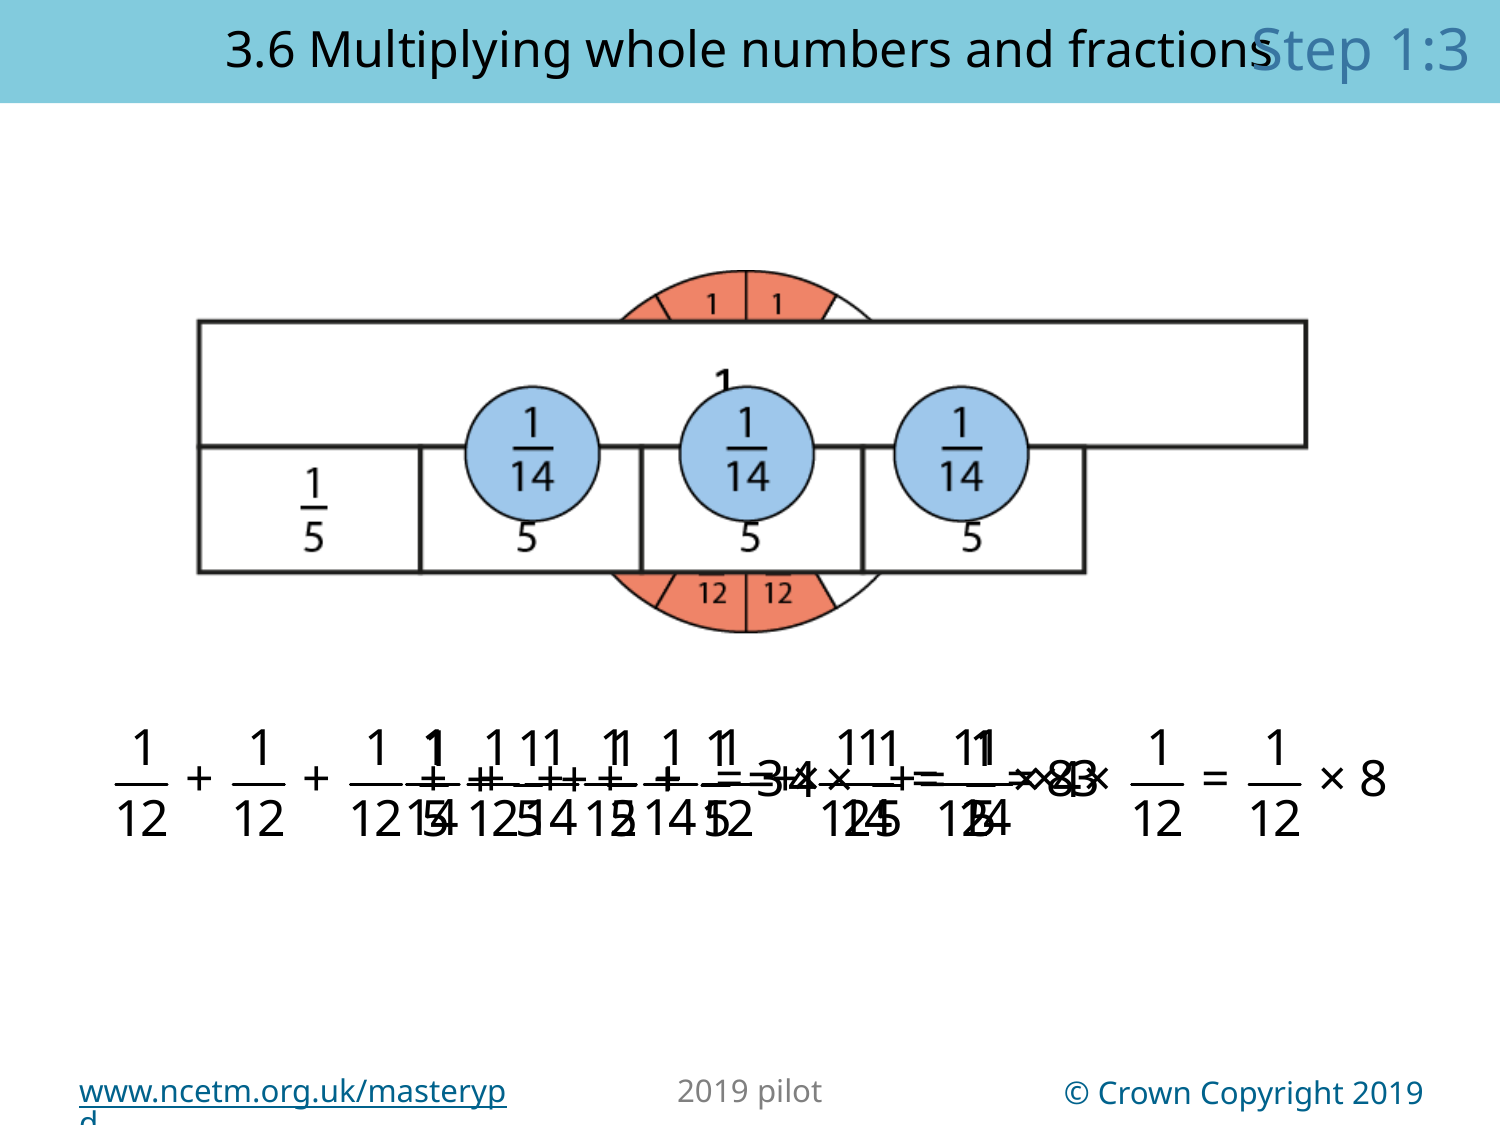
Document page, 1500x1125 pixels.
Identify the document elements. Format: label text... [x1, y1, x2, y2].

picture [106, 270, 1394, 651]
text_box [111, 721, 1389, 841]
list Step 1:3 [0, 0, 1500, 104]
